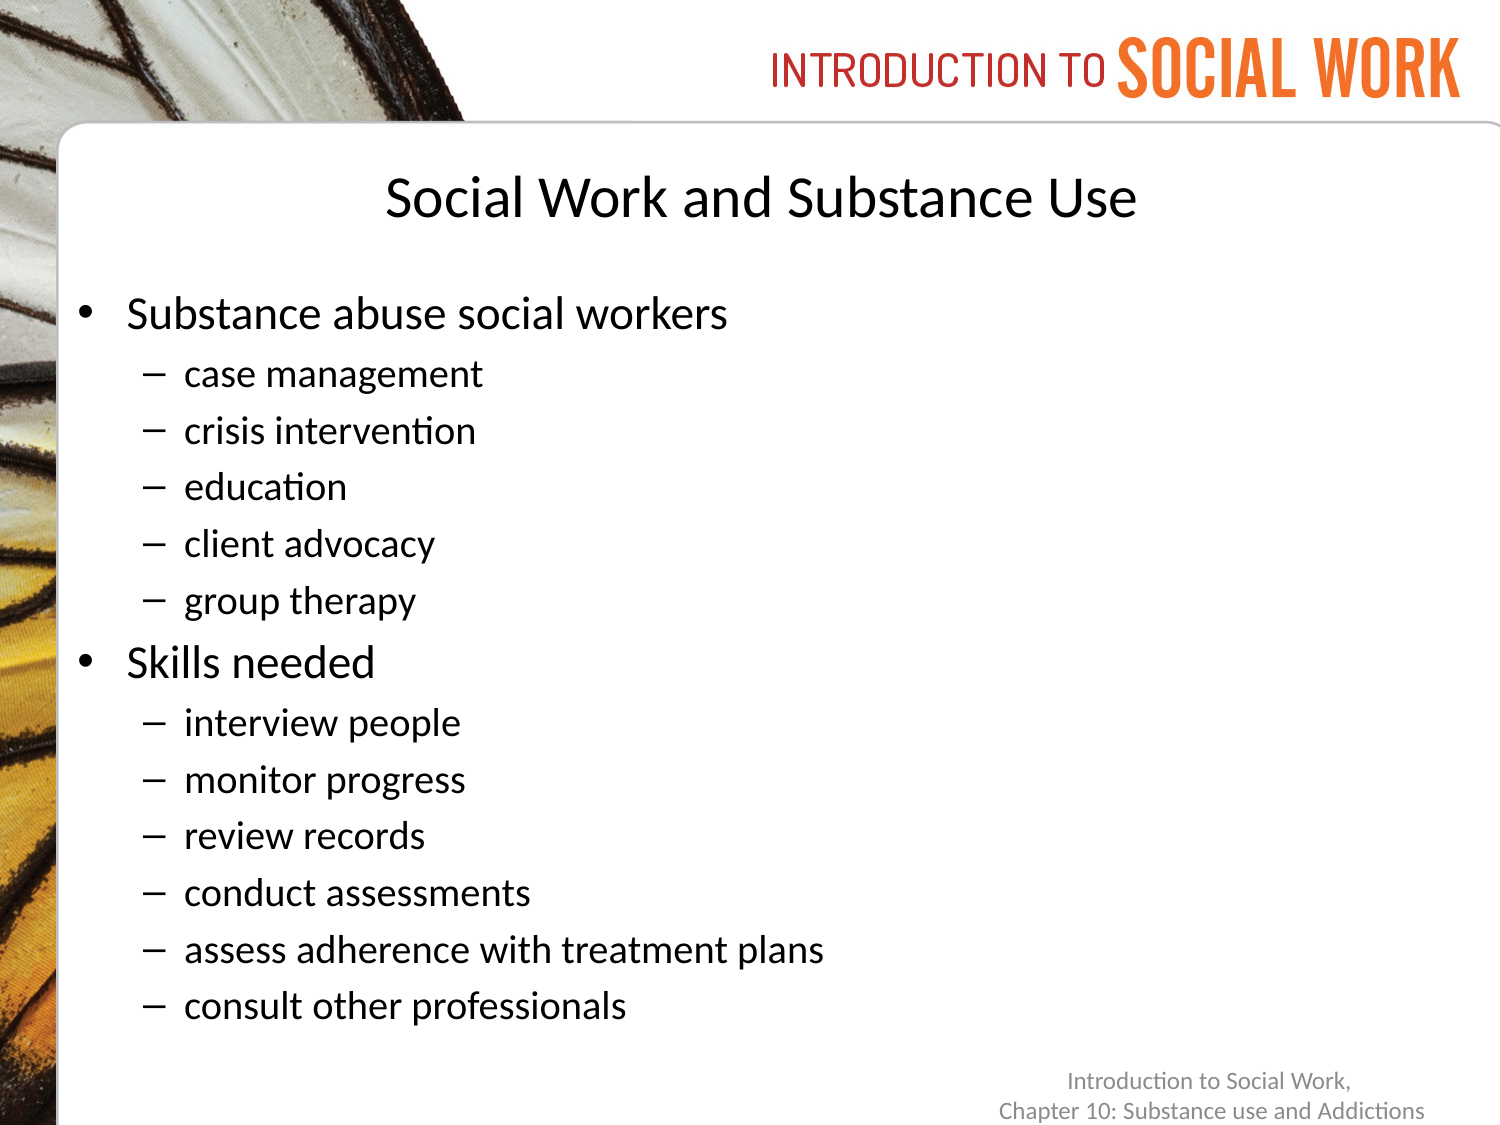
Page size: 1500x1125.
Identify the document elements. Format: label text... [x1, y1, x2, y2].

list Substance abuse social workers case management crisis intervention education client advocacy group therapy Skills needed interview people monitor progress review records conduct assessments assess adherence with treatment plans consult other professionals [62, 275, 1500, 1038]
title Social Work and Substance Use [87, 149, 1438, 238]
footer Introduction to Social Work, Chapter 10: Substance use and Addictions [950, 1065, 1475, 1125]
picture [0, 0, 1500, 1125]
